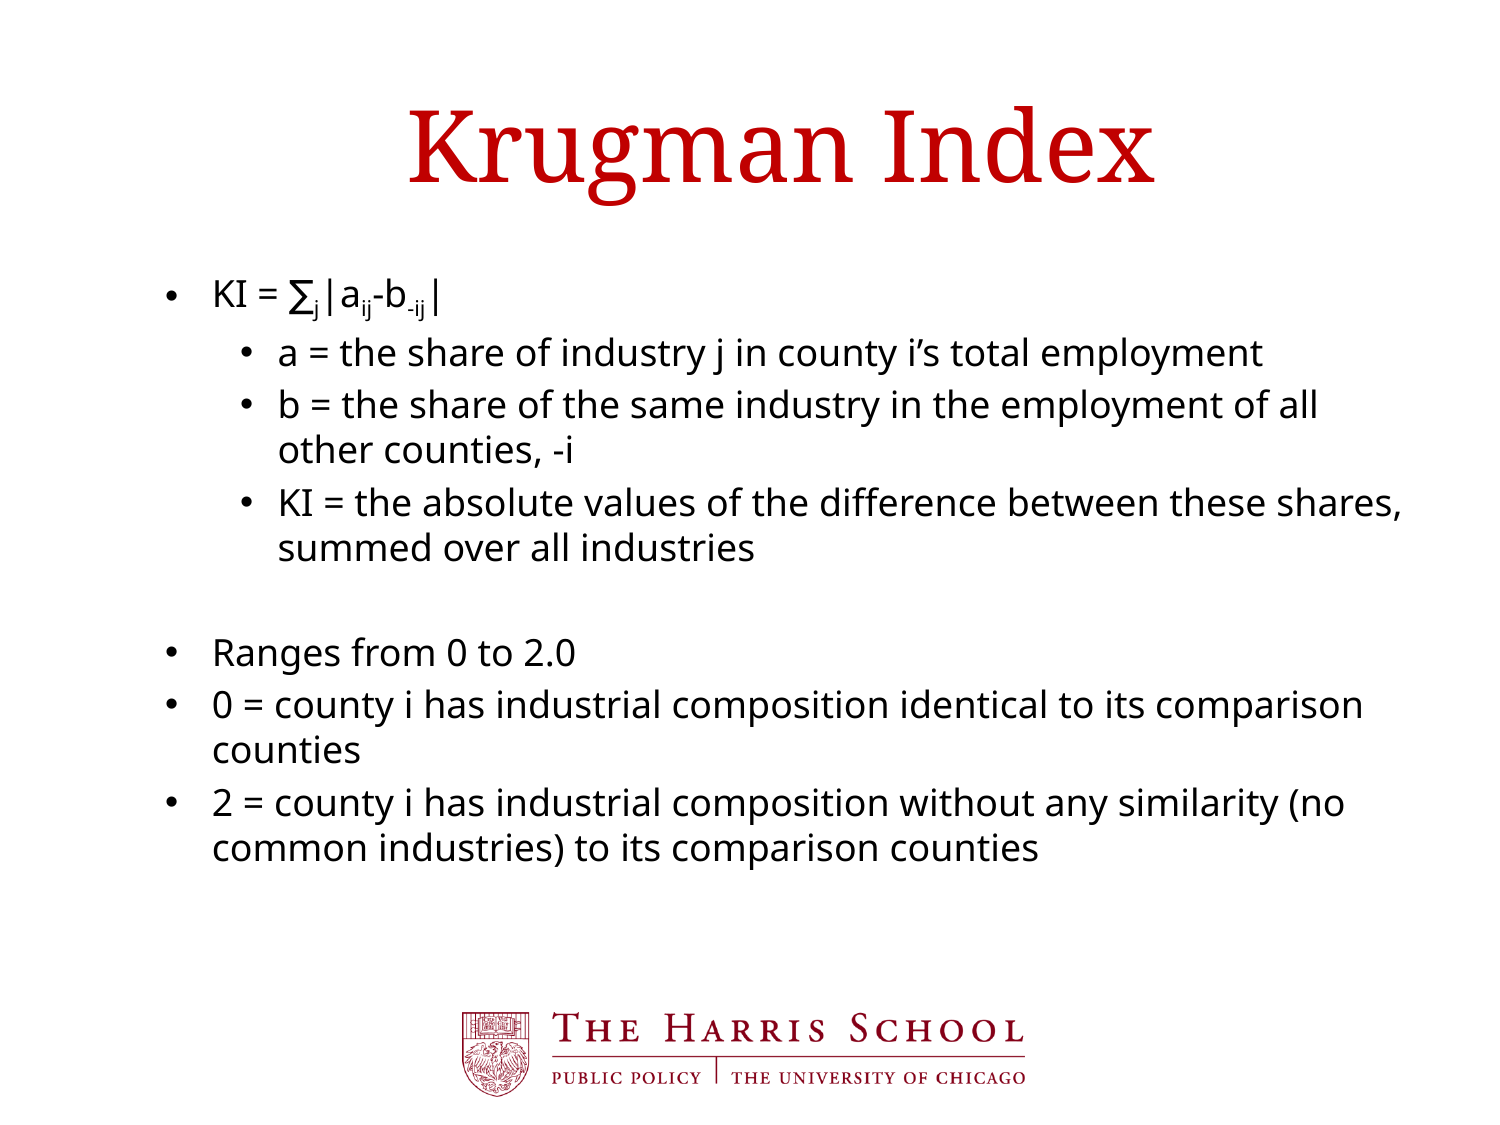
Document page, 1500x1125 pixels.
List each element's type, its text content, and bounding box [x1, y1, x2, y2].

text_box Krugman Index [112, 75, 1450, 210]
text_box KI = ∑j|aij-b-ij| a = the share of industry j in county i’s total employment b = the share of the same industry in the employment of all other counties, -i KI = the absolute values of the difference between these shares, summed over all industries Ranges from 0 to 2.0 0 = county i has industrial composition identical to its comparison counties 2 = county i has industrial composition without any similarity (no common industries) to its comparison counties [74, 262, 1425, 1005]
picture [462, 1012, 1026, 1097]
